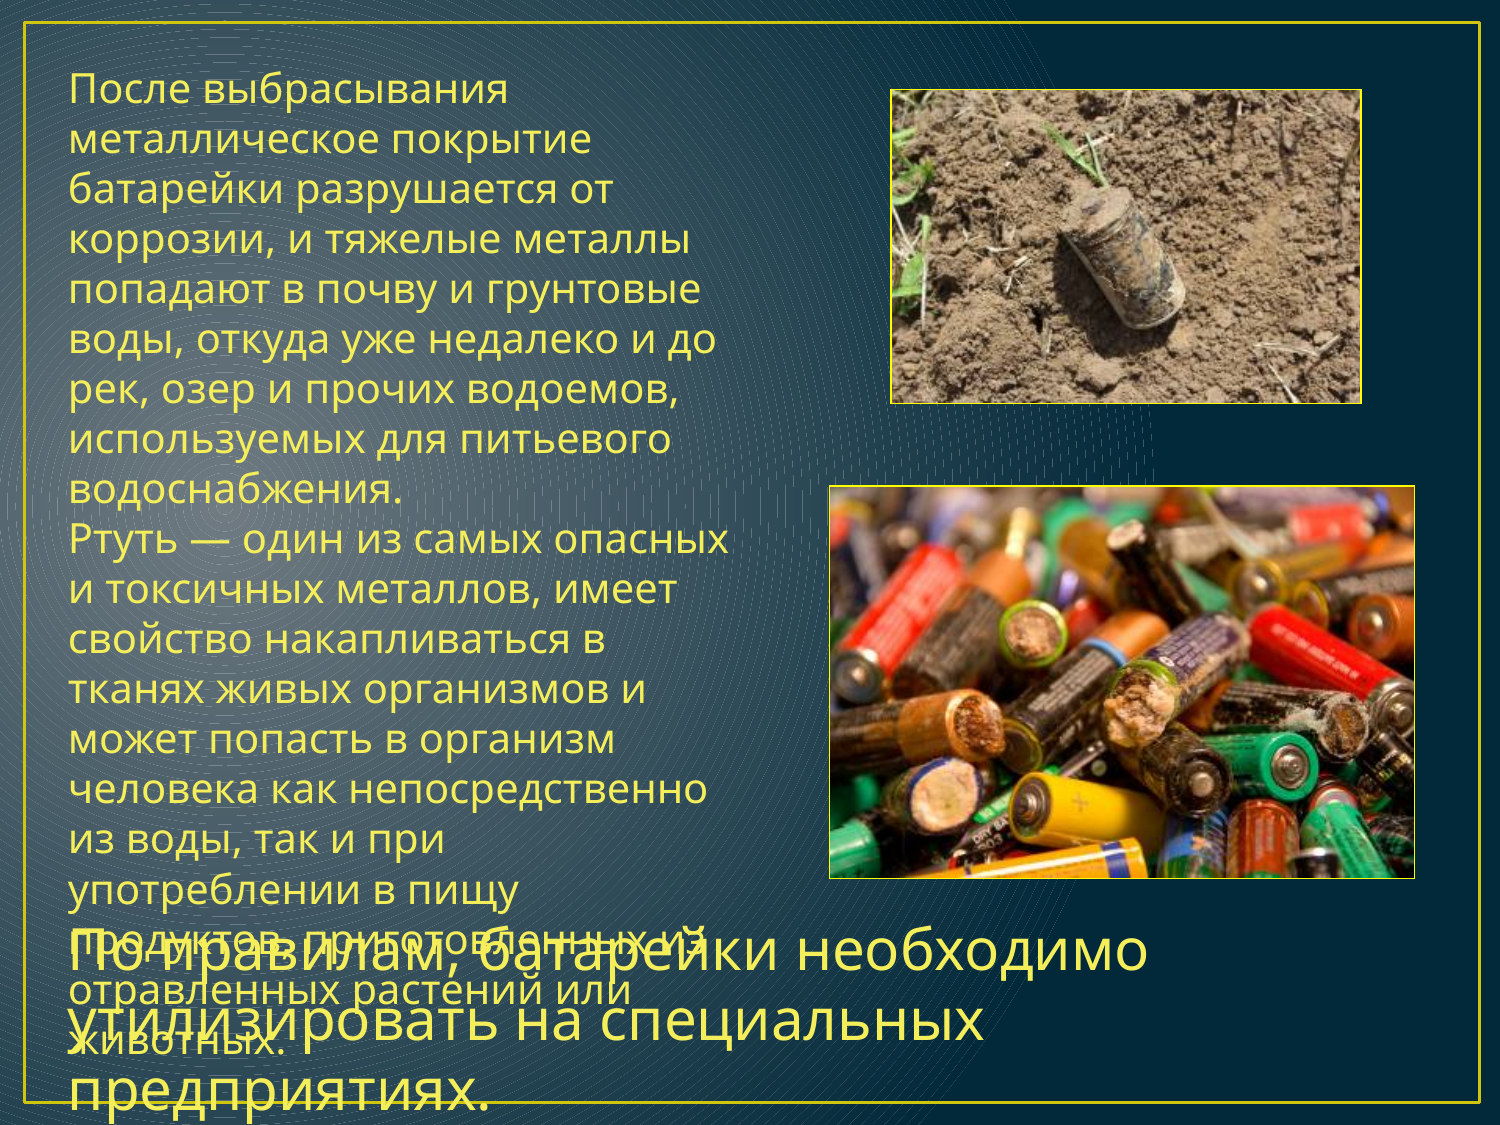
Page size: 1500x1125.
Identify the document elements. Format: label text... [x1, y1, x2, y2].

picture [1034, 883, 1045, 892]
picture [1116, 408, 1124, 417]
text_box По правилам, батарейки необходимо утилизировать на специальных предприятиях. [53, 904, 1367, 1125]
picture [829, 486, 1414, 878]
picture [891, 84, 1361, 403]
text_box После выбрасывания металлическое покрытие батарейки разрушается от коррозии, и тяжелые металлы попадают в почву и грунтовые воды, откуда уже недалеко и до рек, озер и прочих водоемов, используемых для питьевого водоснабжения. Ртуть — один из самых опасных и токсичных металлов, имеет свойство накапливаться в тканях живых организмов и может попасть в организм человека как непосредственно из воды, так и при употреблении в пищу продуктов, приготовленных из отравленных растений или животных. [53, 54, 762, 904]
